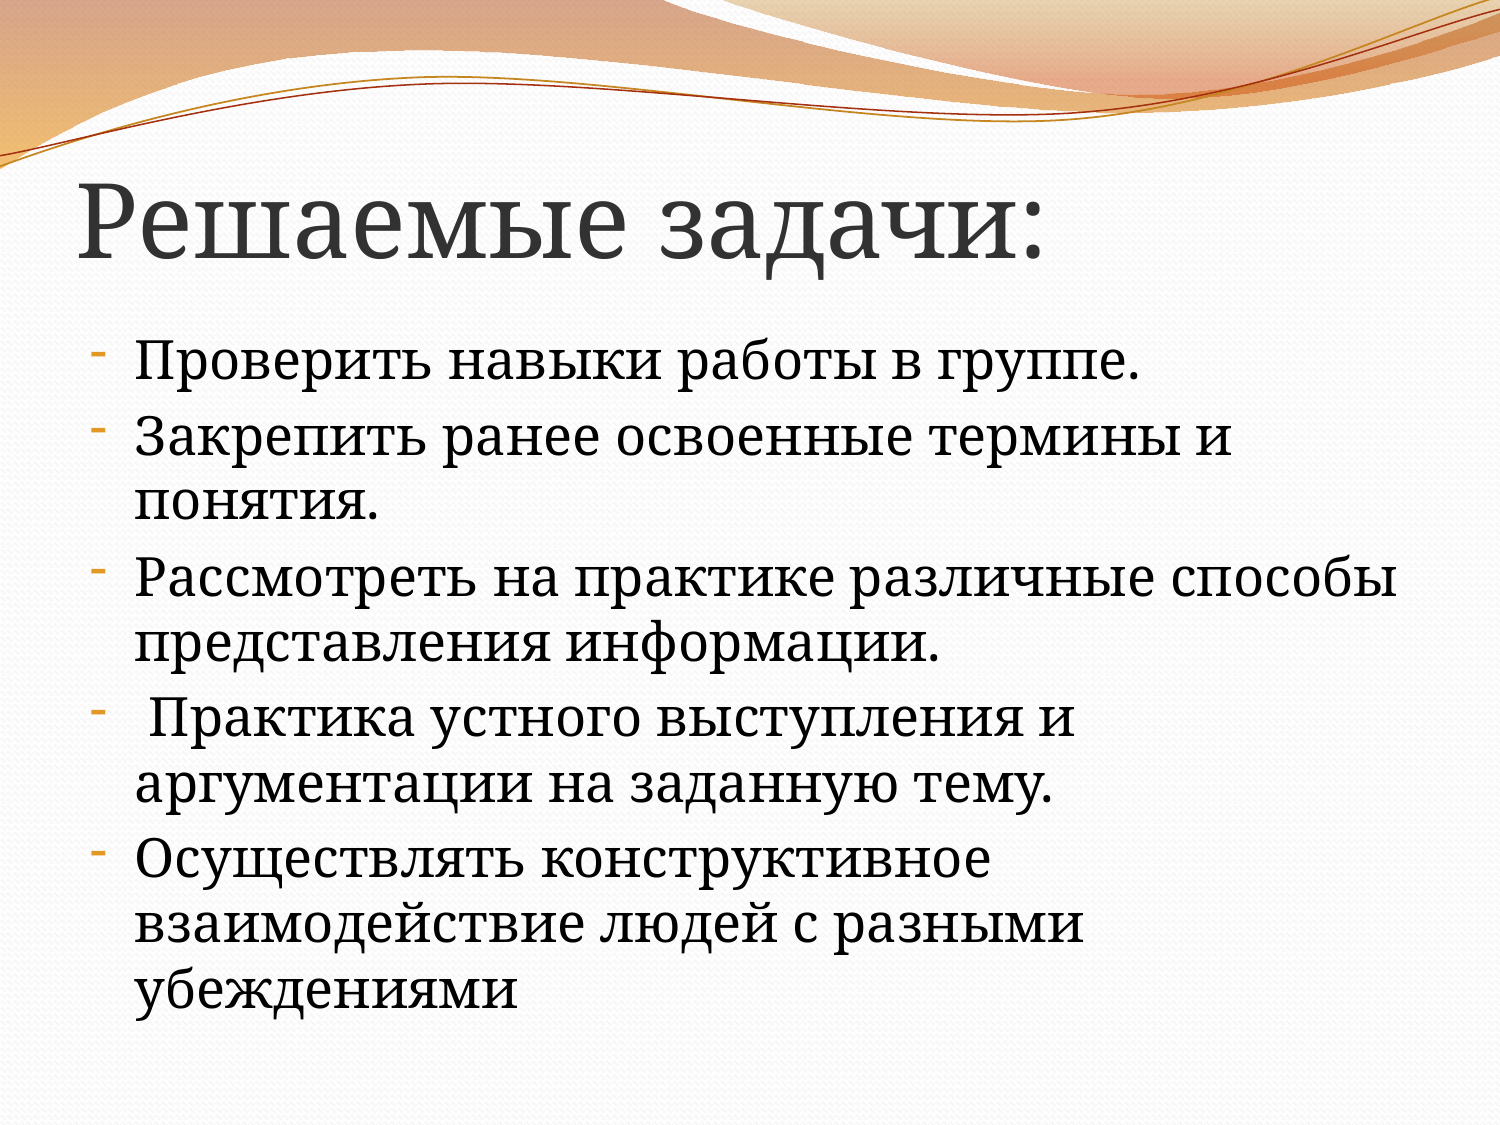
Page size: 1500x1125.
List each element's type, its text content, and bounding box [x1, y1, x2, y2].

list Проверить навыки работы в группе. Закрепить ранее освоенные термины и понятия. Рассмотреть на практике различные способы представления информации. Практика устного выступления и аргументации на заданную тему. Осуществлять конструктивное взаимодействие людей с разными убеждениями [75, 317, 1425, 1038]
title Решаемые задачи: [75, 115, 1425, 279]
